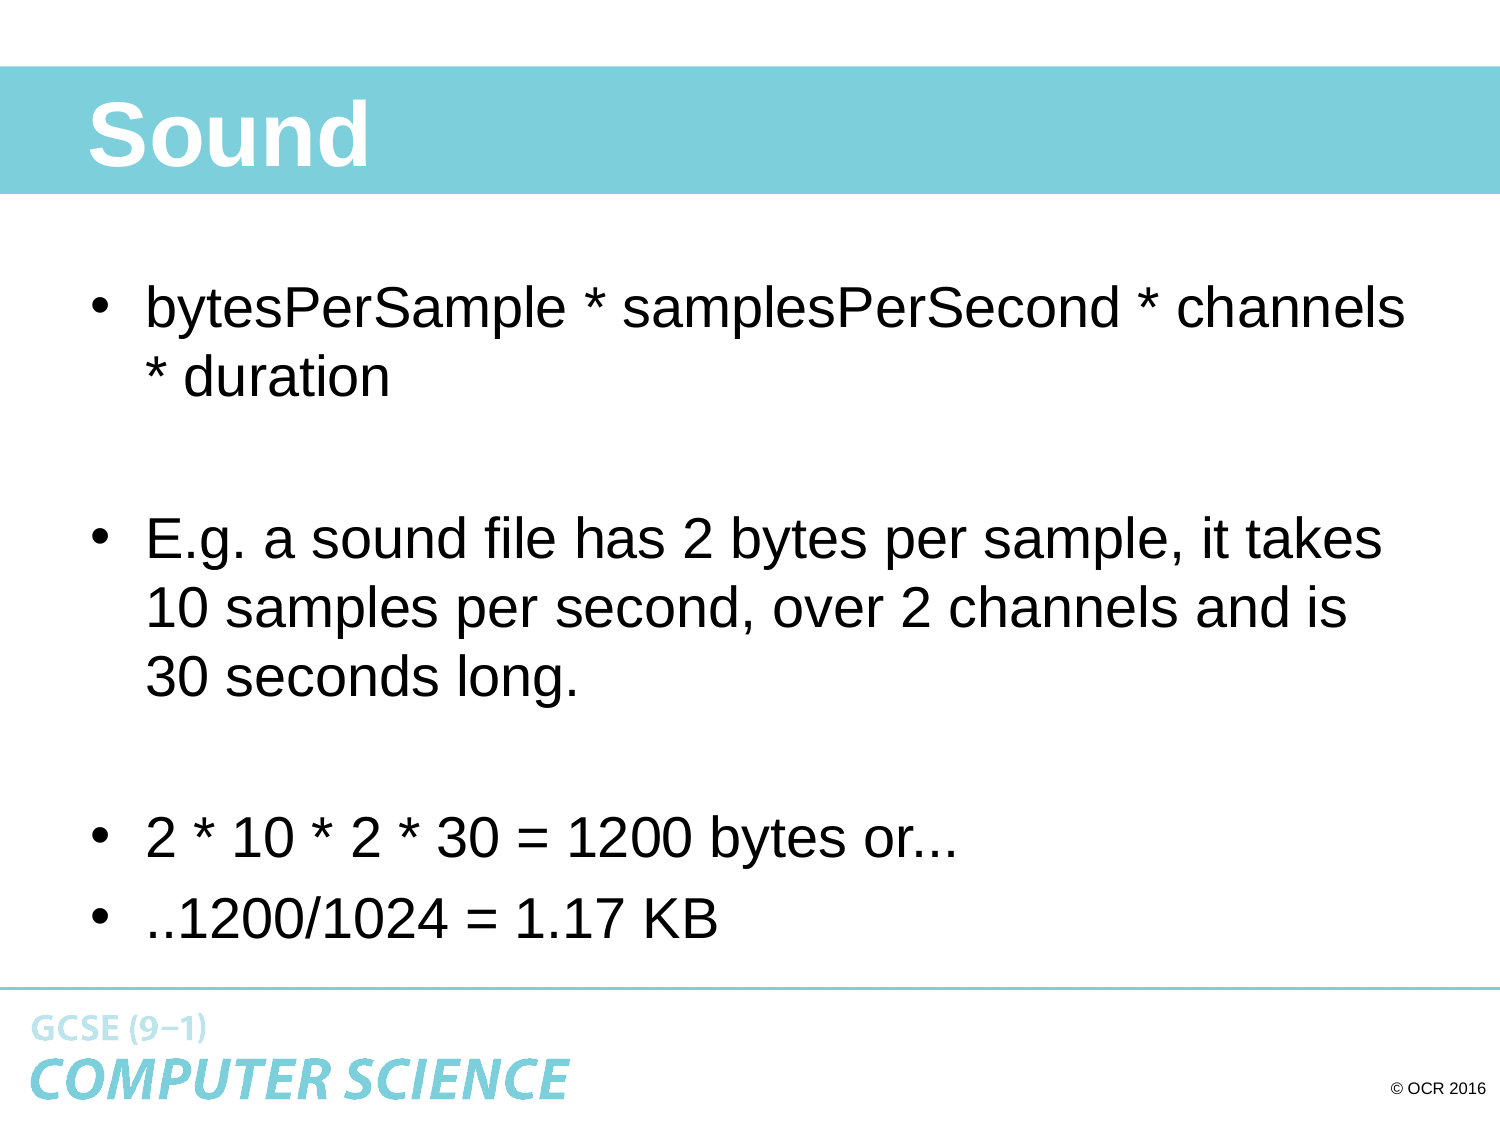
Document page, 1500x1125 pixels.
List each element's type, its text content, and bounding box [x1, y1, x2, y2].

list bytesPerSample * samplesPerSecond * channels * duration E.g. a sound file has 2 bytes per sample, it takes 10 samples per second, over 2 channels and is 30 seconds long. 2 * 10 * 2 * 30 = 1200 bytes or... ..1200/1024 = 1.17 KB [75, 262, 1425, 965]
picture [0, 987, 1500, 1124]
title Sound [0, 66, 1500, 194]
